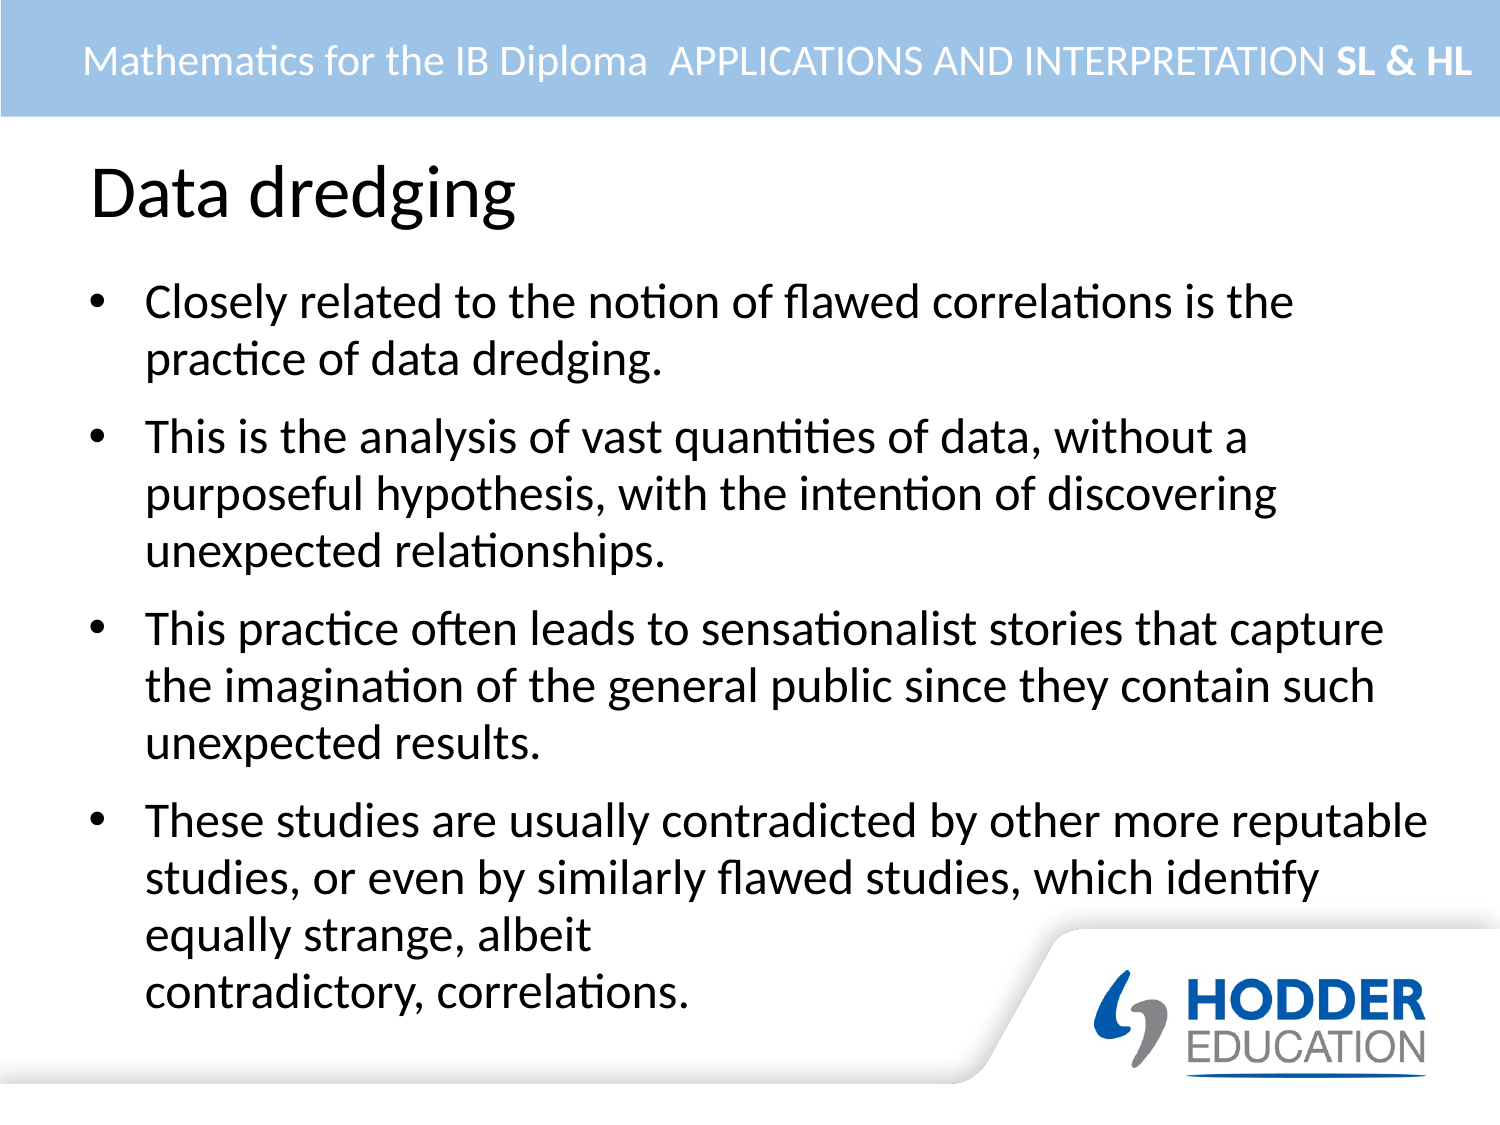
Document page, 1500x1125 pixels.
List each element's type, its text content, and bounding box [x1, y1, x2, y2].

text_box Closely related to the notion of flawed correlations is the practice of data dredging. This is the analysis of vast quantities of data, without a purposeful hypothesis, with the intention of discovering unexpected relationships. This practice often leads to sensationalist stories that capture the imagination of the general public since they contain such unexpected results. These studies are usually contradicted by other more reputable studies, or even by similarly flawed studies, which identify equally strange, albeit contradictory, correlations. [88, 265, 1430, 893]
text_box Data dredging [74, 147, 1032, 242]
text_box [0, 893, 1500, 1125]
text_box Mathematics for the IB Diploma APPLICATIONS AND INTERPRETATION SL & HL [0, 0, 1500, 118]
